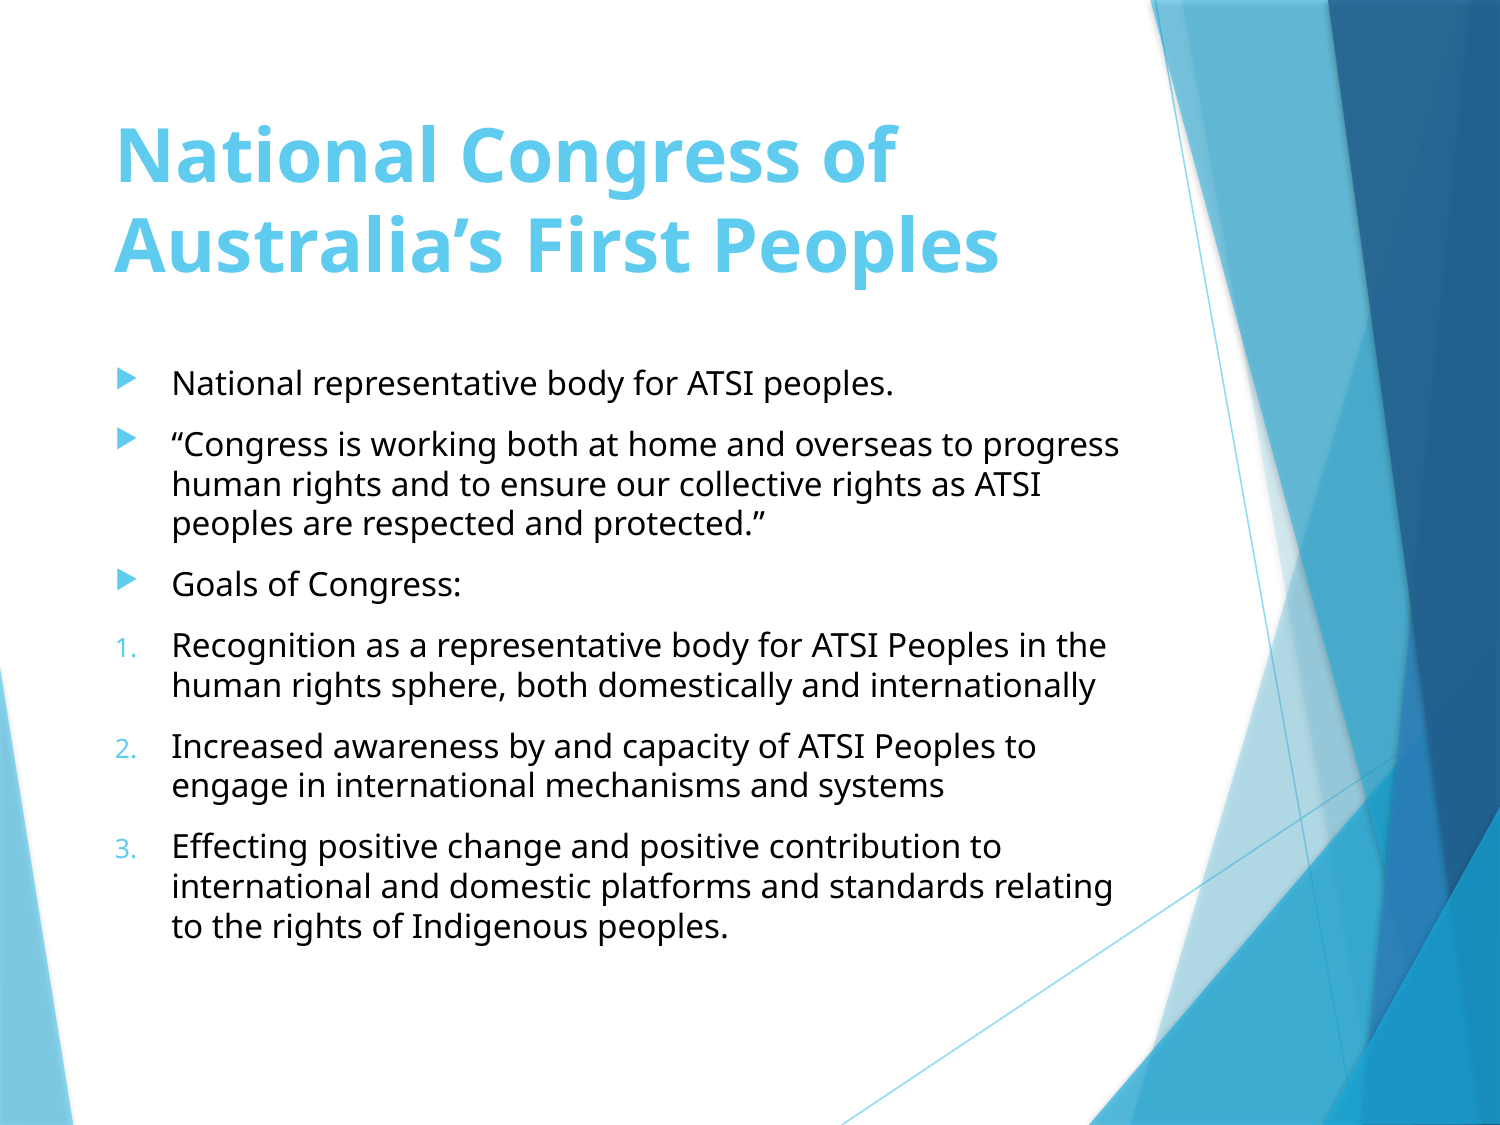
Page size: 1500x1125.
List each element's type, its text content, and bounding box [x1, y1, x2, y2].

list National representative body for ATSI peoples. “Congress is working both at home and overseas to progress human rights and to ensure our collective rights as ATSI peoples are respected and protected.” Goals of Congress: Recognition as a representative body for ATSI Peoples in the human rights sphere, both domestically and internationally Increased awareness by and capacity of ATSI Peoples to engage in international mechanisms and systems Effecting positive change and positive contribution to international and domestic platforms and standards relating to the rights of Indigenous peoples. [99, 354, 1142, 992]
title National Congress of Australia’s First Peoples [99, 99, 1142, 317]
